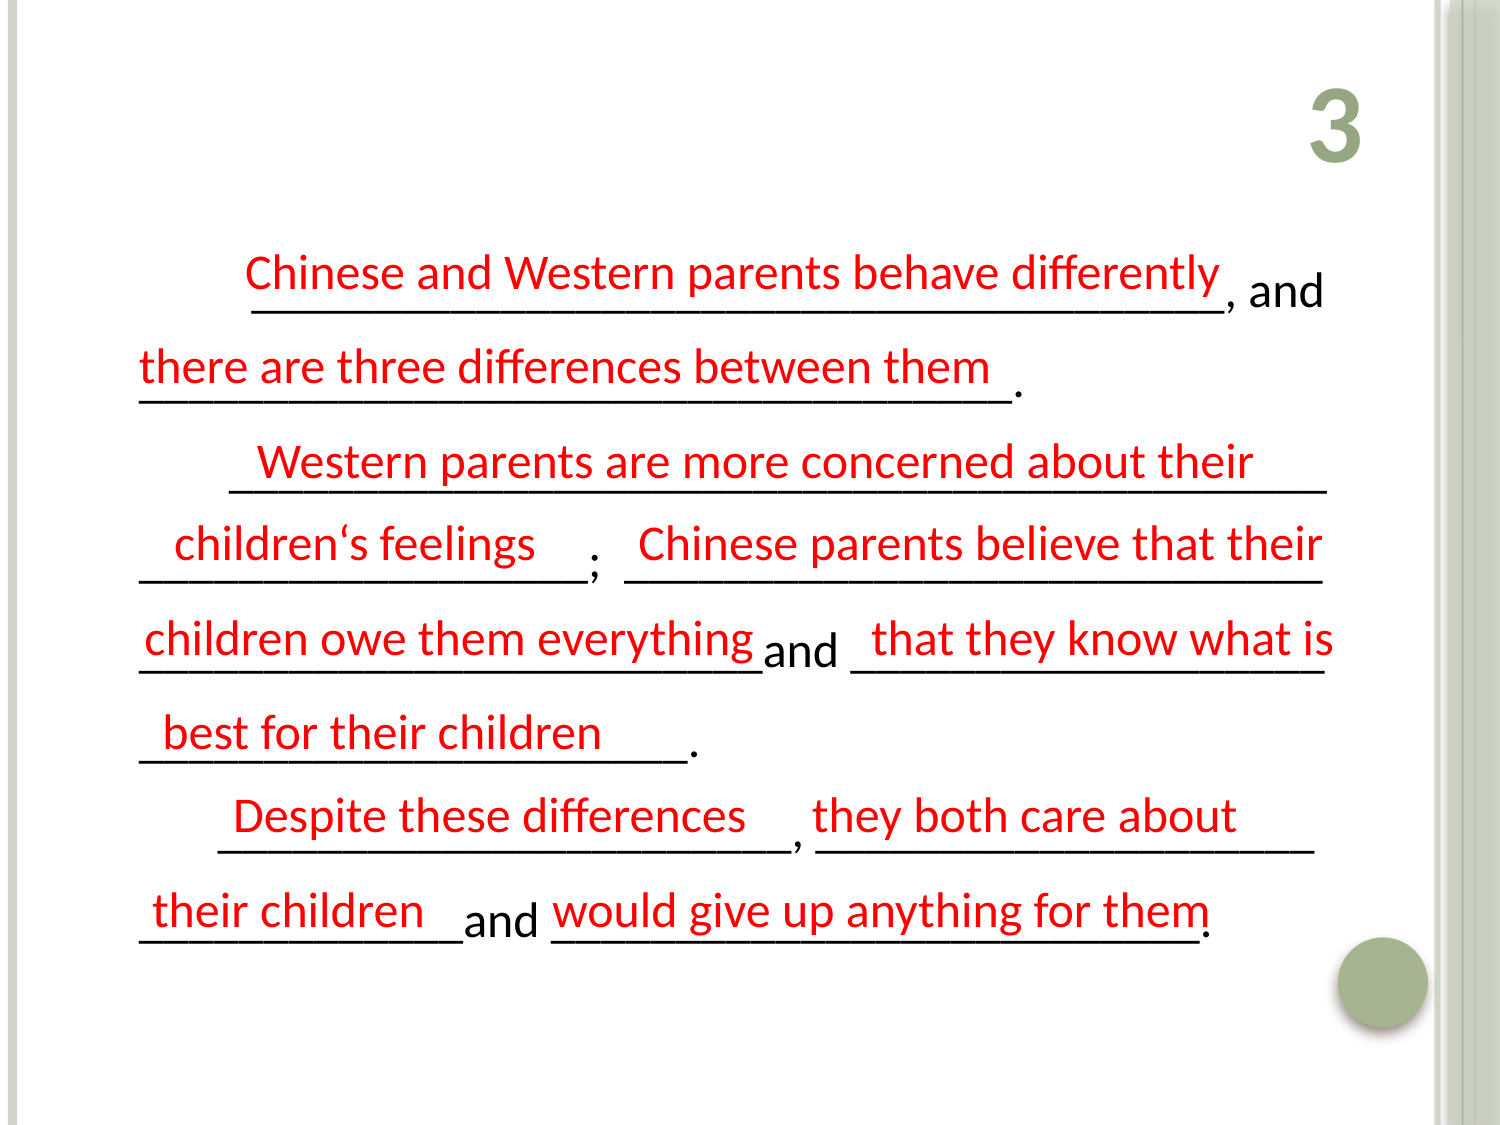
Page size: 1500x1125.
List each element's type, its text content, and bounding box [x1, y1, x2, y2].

text_box their children [137, 869, 440, 945]
text_box Western parents are more concerned about their [242, 420, 1412, 496]
text_box best for their children [147, 692, 672, 768]
text_box children owe them everything [129, 597, 781, 673]
text_box there are three differences between them [123, 326, 1069, 401]
text_box that they know what is [856, 597, 1447, 673]
text_box 3 [1269, 42, 1400, 193]
text_box Despite these differences [218, 775, 781, 850]
text_box children‘s feelings [159, 503, 573, 579]
text_box they both care about [797, 775, 1365, 850]
text_box would give up anything for them [537, 869, 1235, 945]
text_box _______________________________________, and ___________________________________. ____________________________________________ __________________; ____________________________ _________________________and ___________________ ______________________. _______________________, ____________________ _____________and __________________________. [123, 219, 1353, 955]
text_box Chinese and Western parents behave differently [230, 231, 1294, 307]
text_box Chinese parents believe that their [623, 503, 1350, 579]
